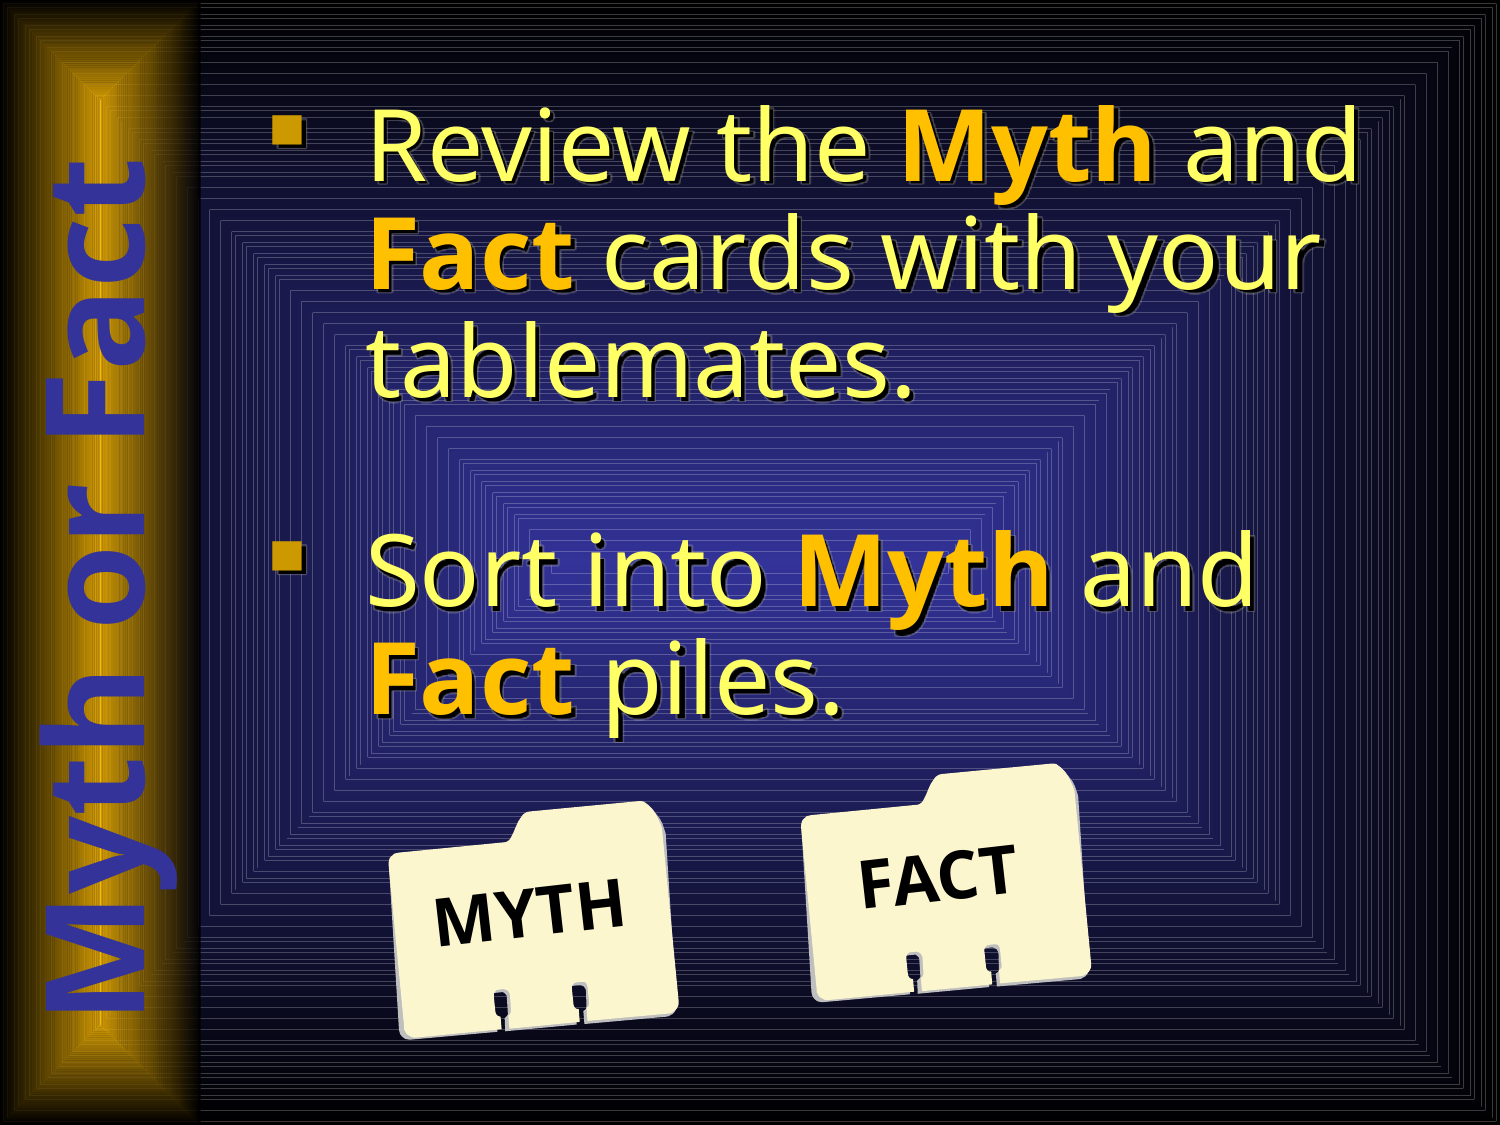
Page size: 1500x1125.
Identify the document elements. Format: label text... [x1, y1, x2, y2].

picture [800, 763, 1093, 1004]
picture [388, 800, 680, 1041]
list Review the Myth and Fact cards with your tablemates. Sort into Myth and Fact piles. [249, 87, 1500, 1051]
text_box Myth or Fact [0, 0, 180, 1039]
